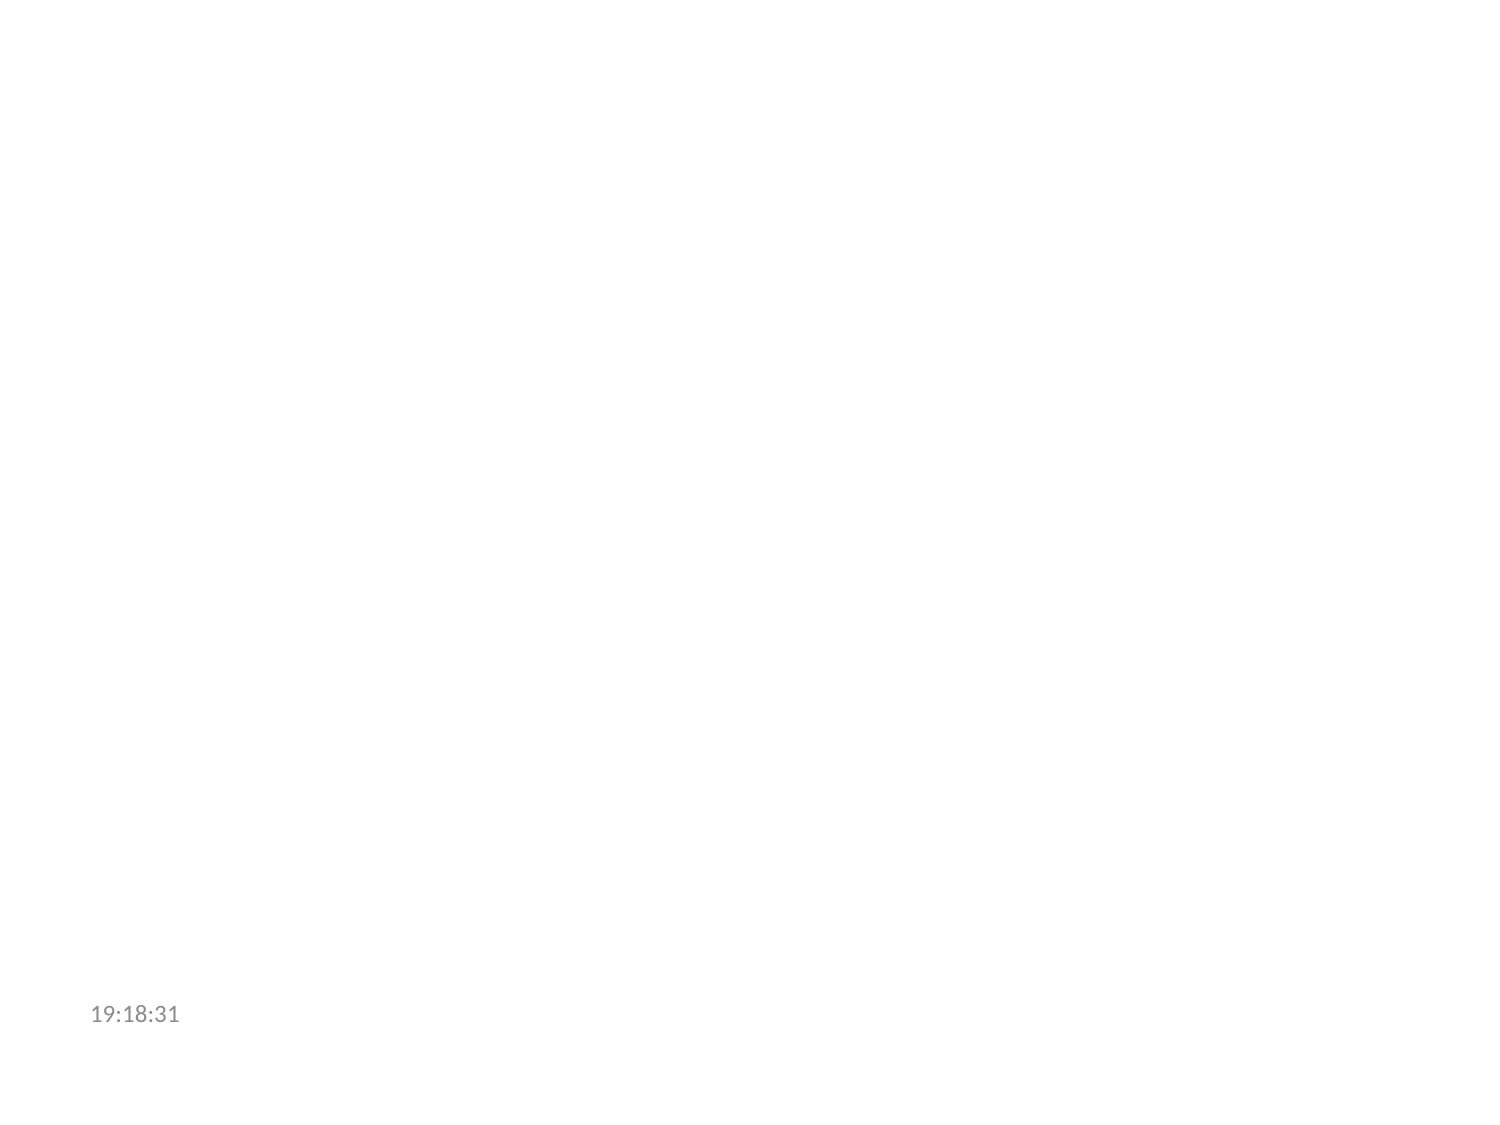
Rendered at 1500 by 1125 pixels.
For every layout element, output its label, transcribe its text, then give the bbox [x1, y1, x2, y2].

text_box 15:35:09 [75, 982, 425, 1043]
